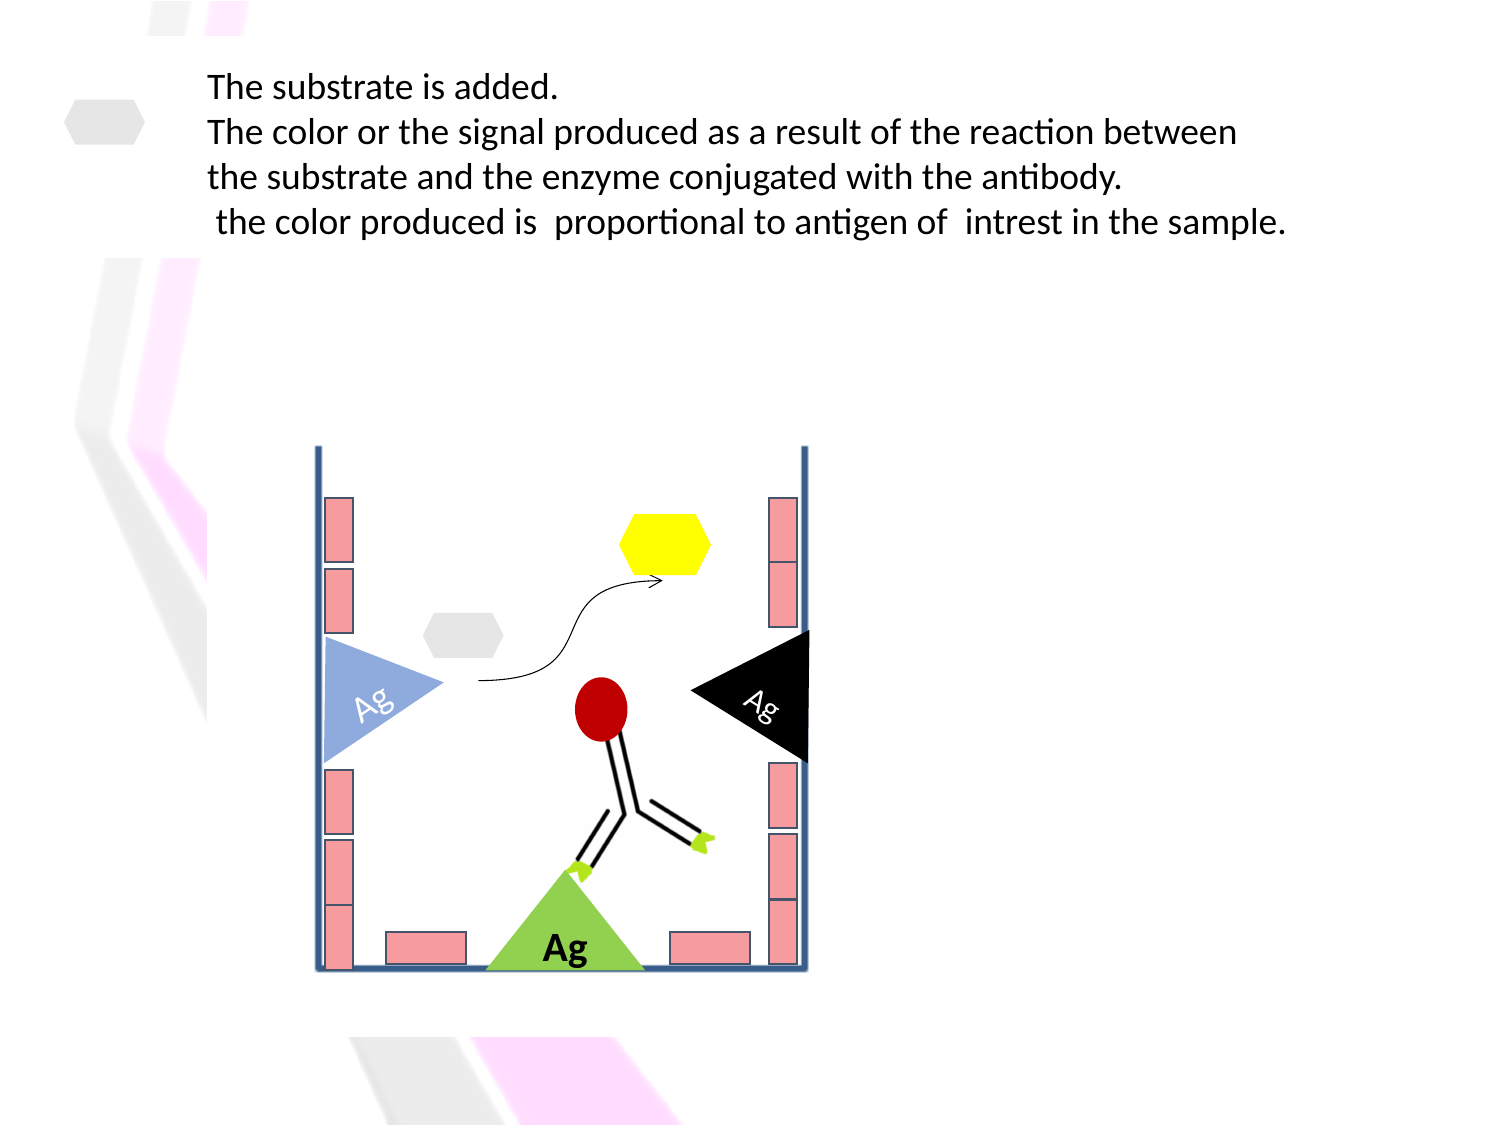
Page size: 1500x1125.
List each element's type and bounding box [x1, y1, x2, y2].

text_box [478, 580, 663, 681]
picture [1, 1, 1500, 1125]
